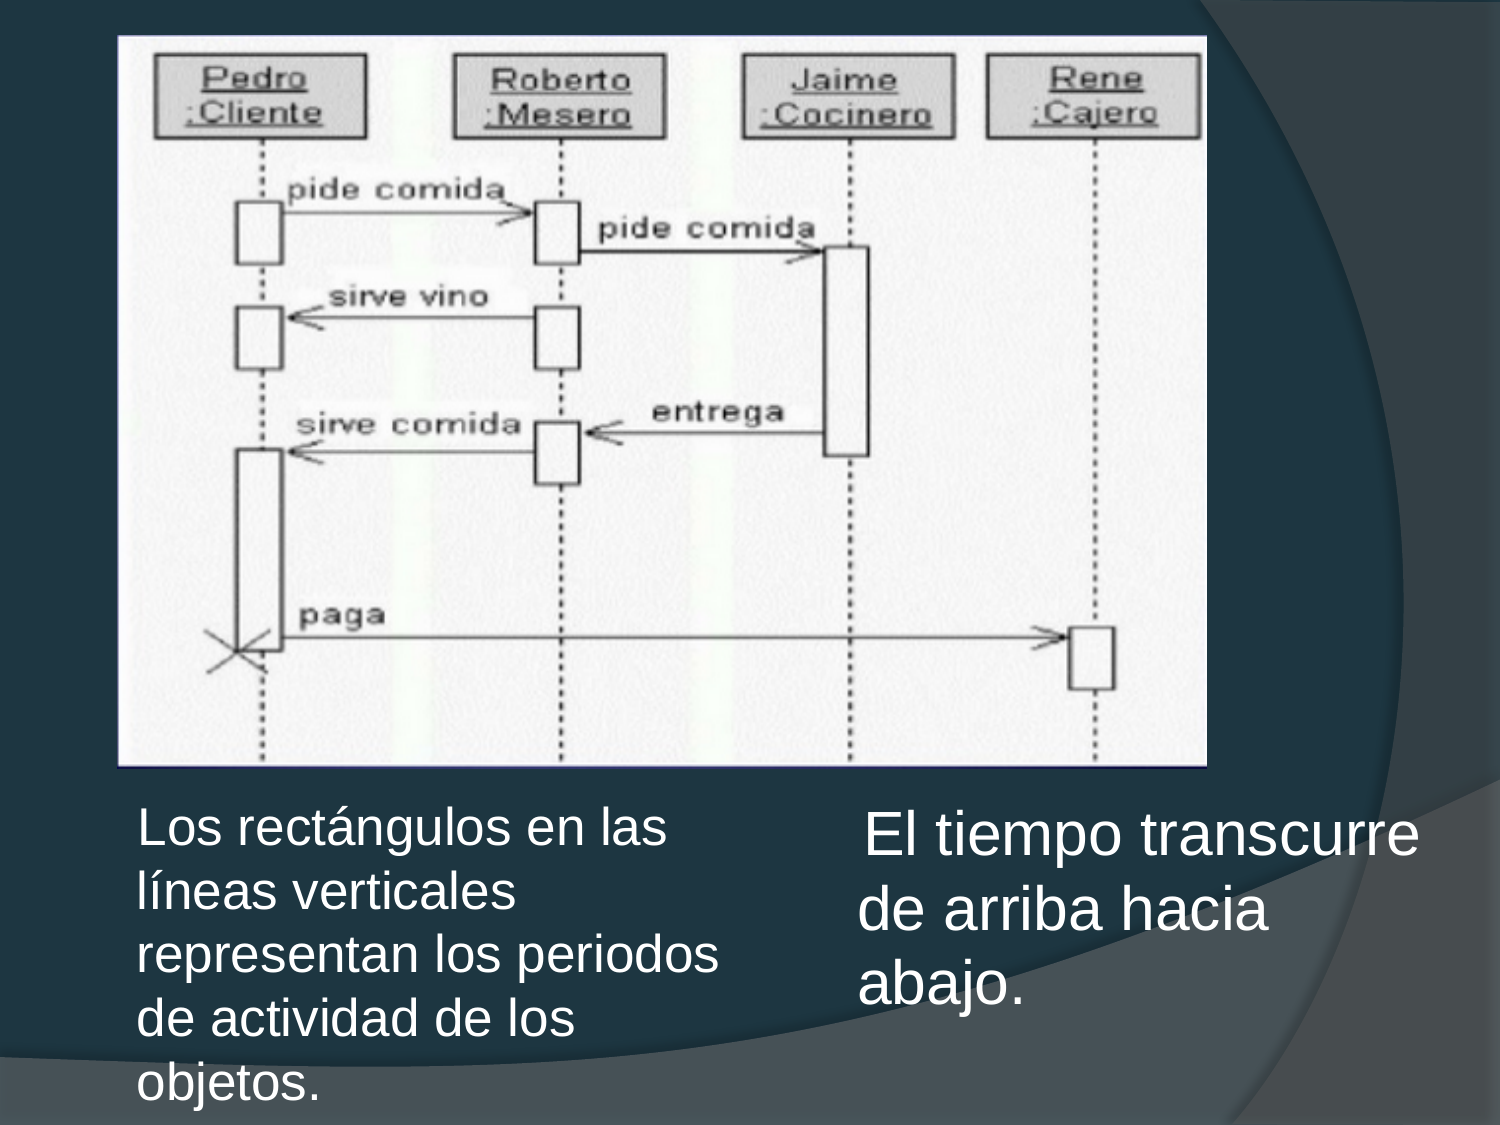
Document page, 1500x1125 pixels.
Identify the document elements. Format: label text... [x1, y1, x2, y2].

text_box El tiempo transcurre de arriba hacia abajo. [773, 785, 1454, 1125]
list Los rectángulos en las líneas verticales representan los periodos de actividad de los objetos. [58, 785, 739, 1125]
picture [116, 34, 1208, 769]
